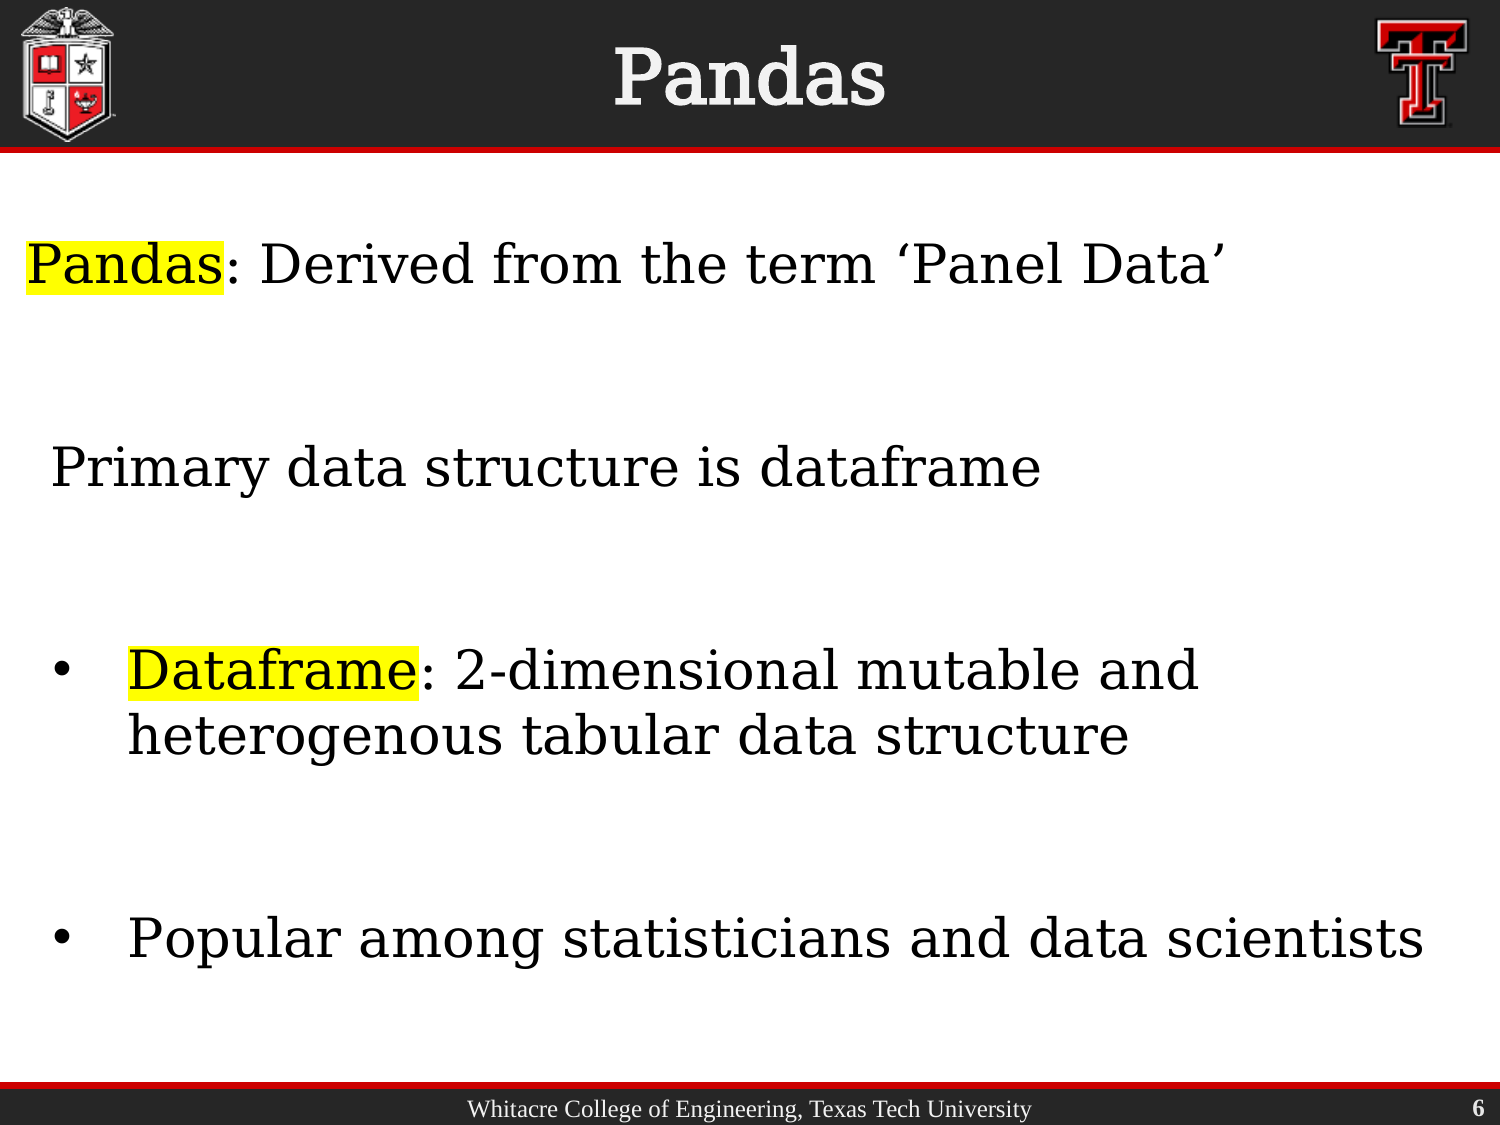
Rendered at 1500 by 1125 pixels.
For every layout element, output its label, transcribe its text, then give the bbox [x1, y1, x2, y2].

picture [1373, 14, 1472, 128]
picture [21, 7, 116, 142]
title Pandas [151, 6, 1349, 141]
text_box Pandas: Derived from the term ‘Panel Data’ [0, 222, 1245, 302]
text_box Primary data structure is dataframe [0, 425, 1059, 505]
slide_number 6 [1392, 1086, 1500, 1125]
text_box Dataframe: 2-dimensional mutable and heterogenous tabular data structure [38, 627, 1462, 773]
text_box Popular among statisticians and data scientists [38, 896, 1462, 977]
